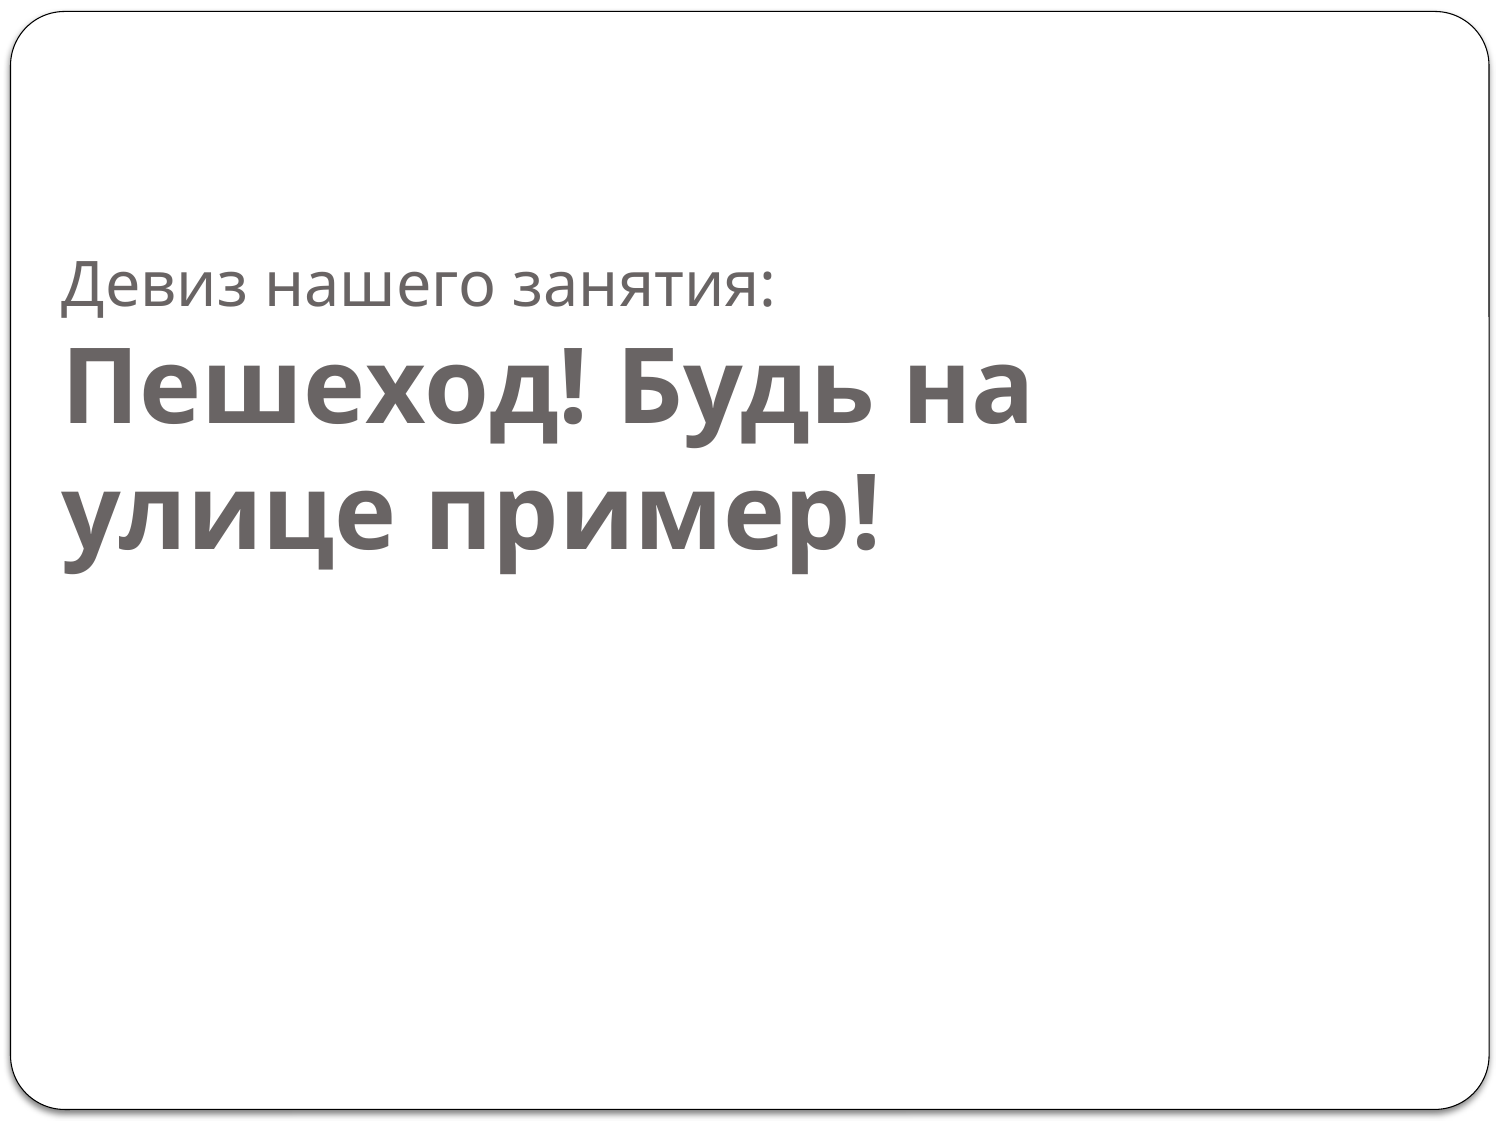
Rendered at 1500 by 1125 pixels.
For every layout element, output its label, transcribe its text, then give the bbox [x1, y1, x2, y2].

title Девиз нашего занятия: Пешеход! Будь на улице пример! [46, 234, 1322, 586]
